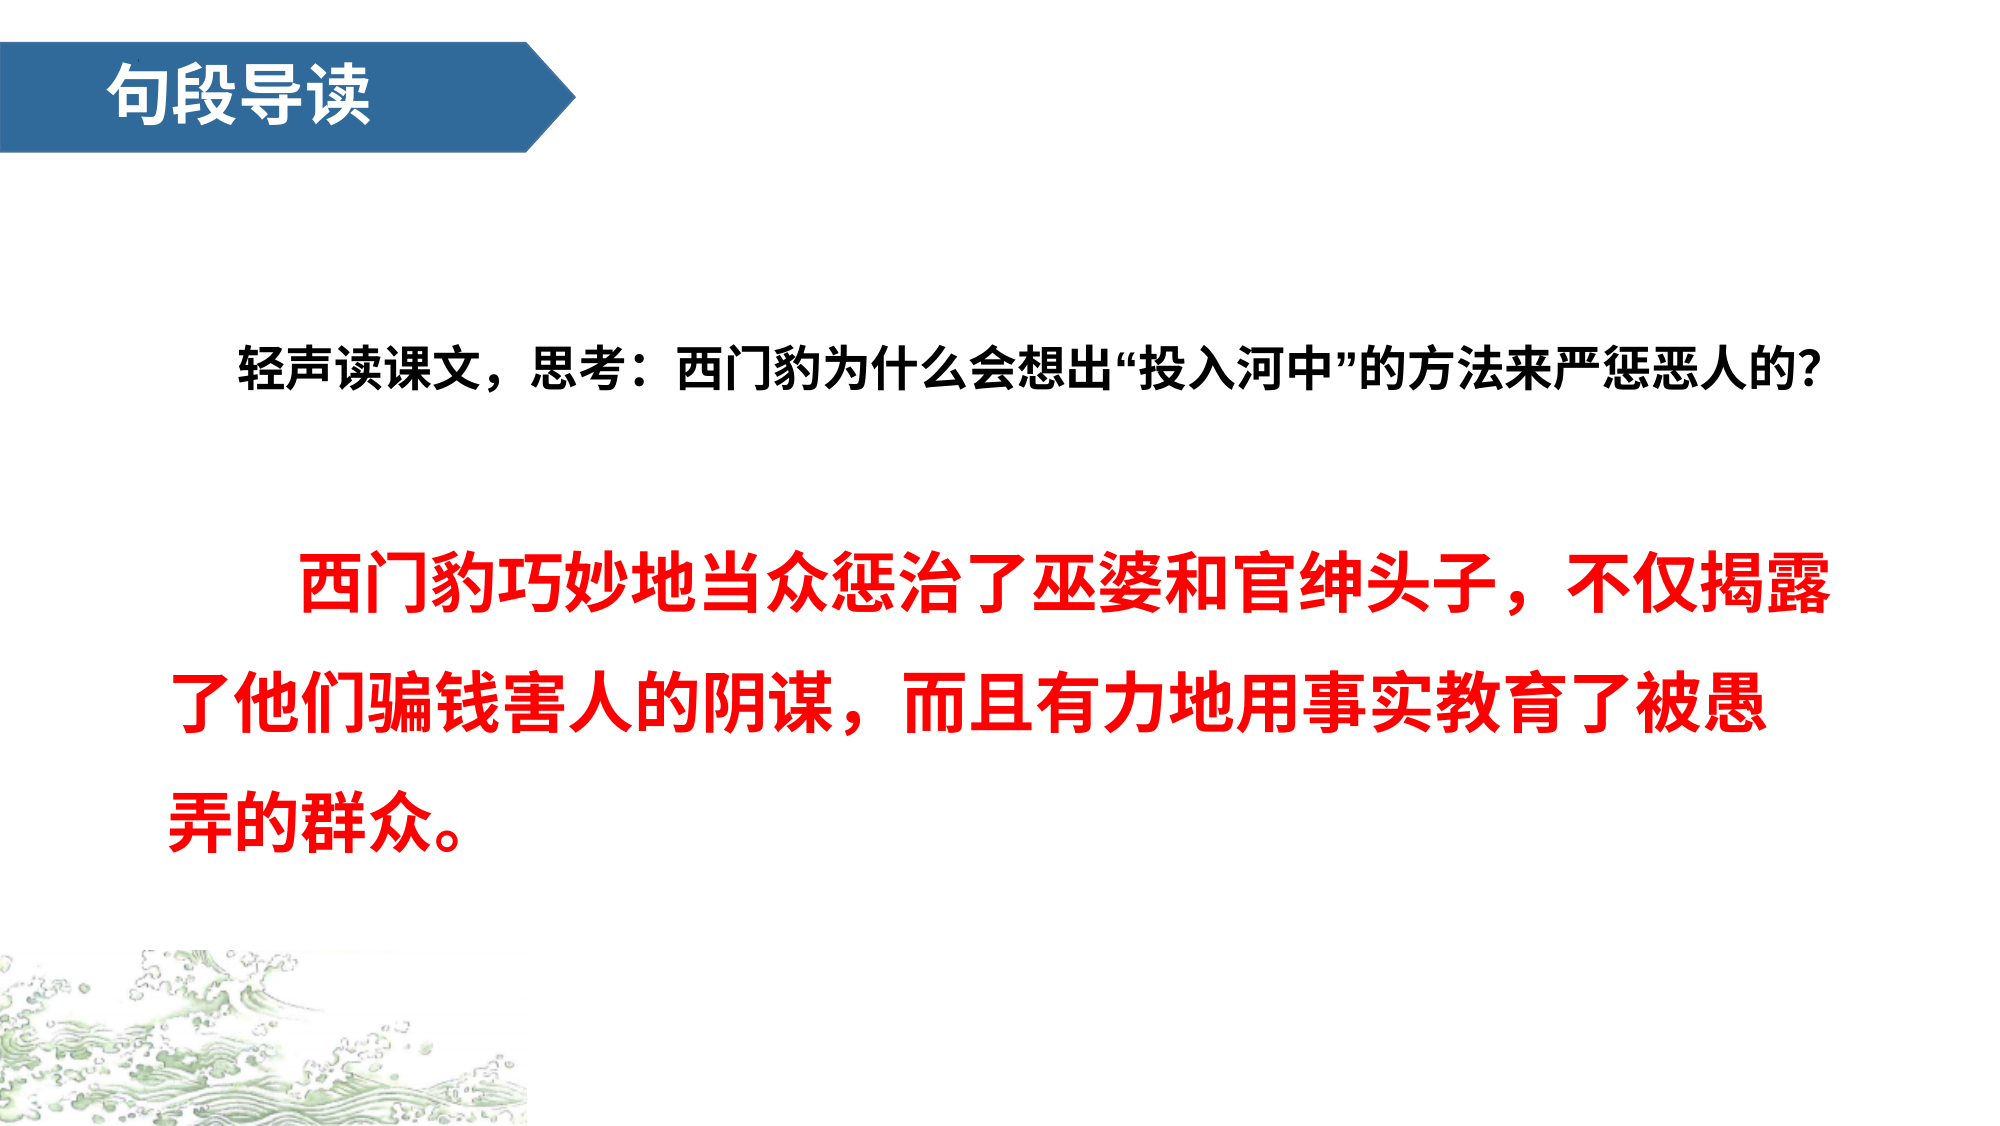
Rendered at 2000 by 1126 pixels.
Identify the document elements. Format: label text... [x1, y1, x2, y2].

text_box 句段导读 [90, 54, 424, 137]
picture [0, 950, 527, 1126]
list 西门豹巧妙地当众惩治了巫婆和官绅头子，不仅揭露了他们骗钱害人的阴谋，而且有力地用事实教育了被愚弄的群众。 [149, 491, 1853, 1065]
title 轻声读课文，思考：西门豹为什么会想出“投入河中”的方法来严惩恶人的？ [113, 258, 1827, 447]
